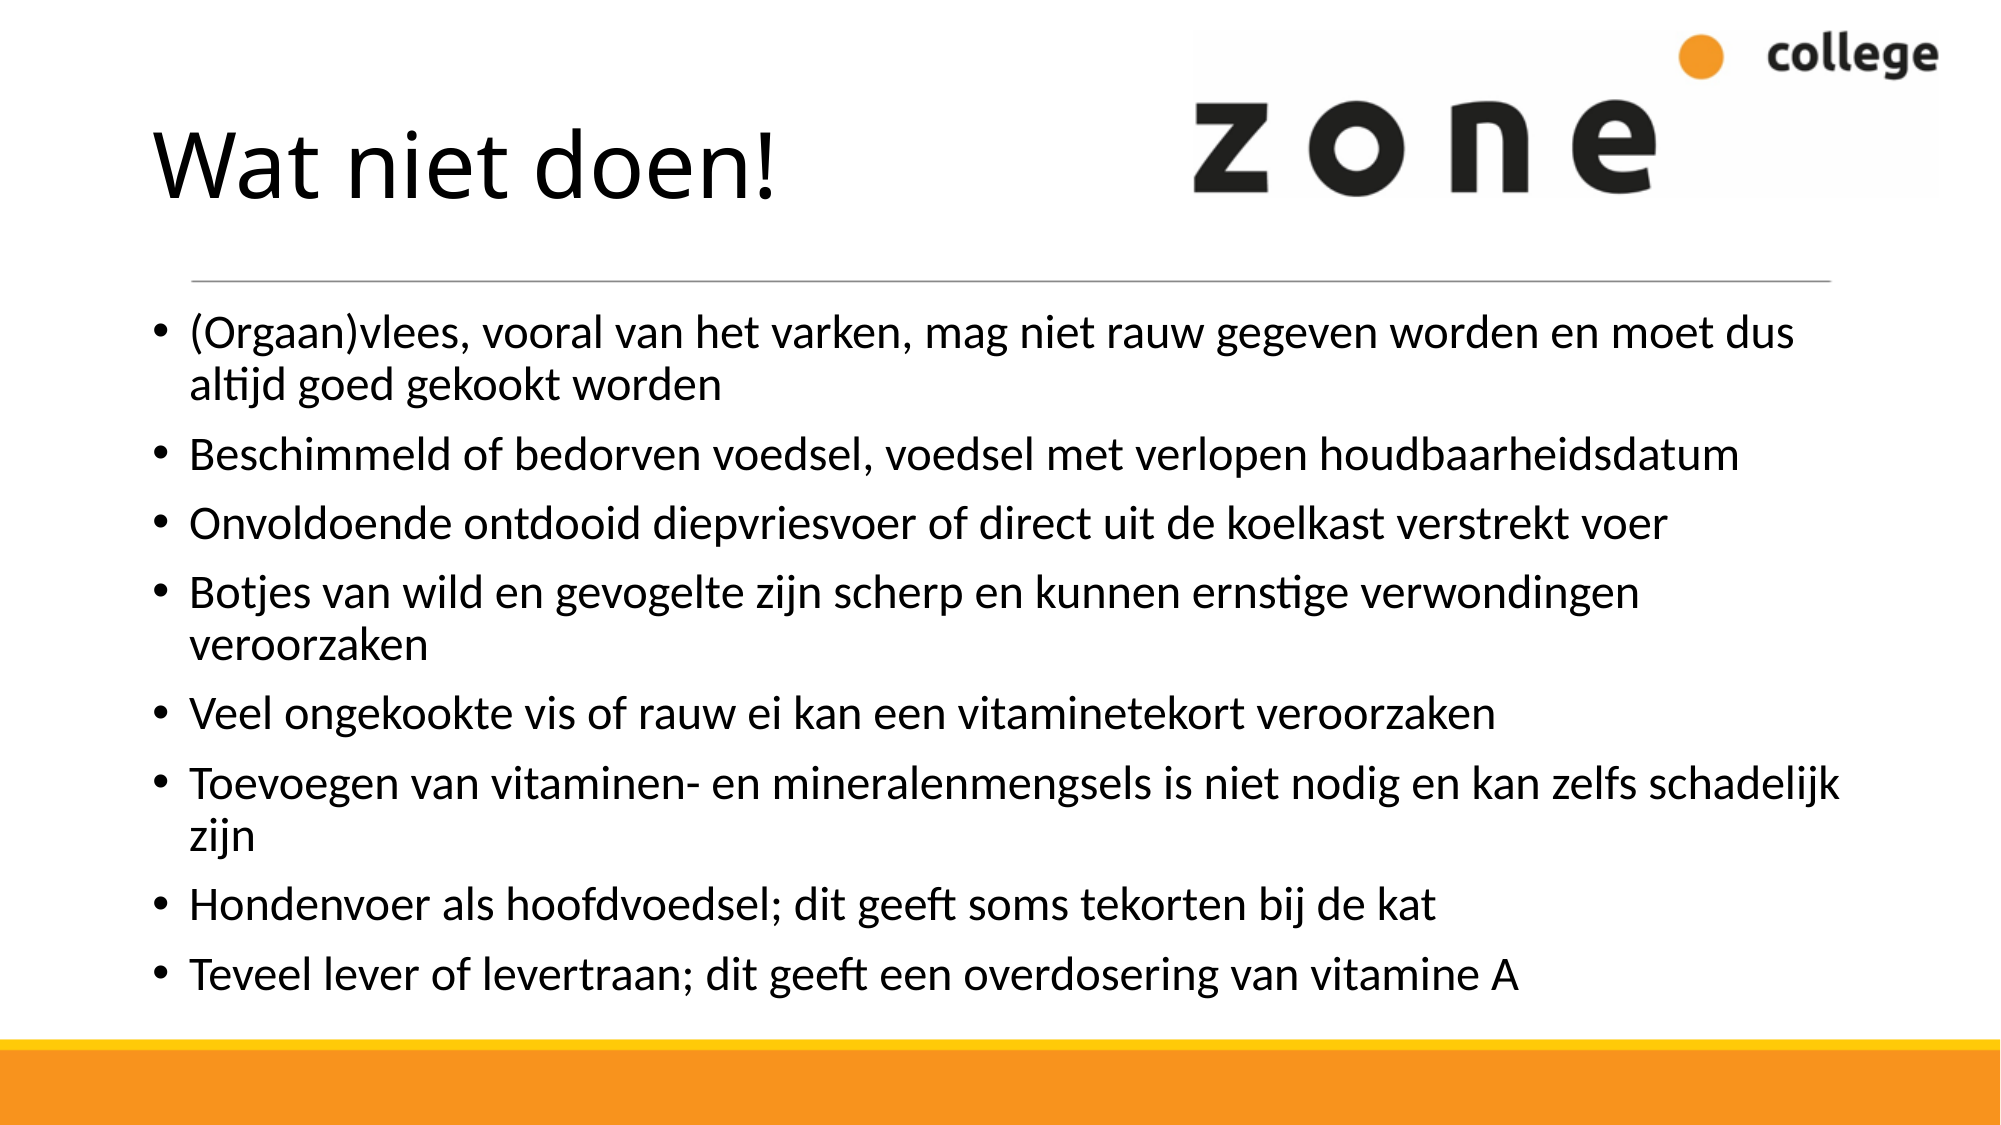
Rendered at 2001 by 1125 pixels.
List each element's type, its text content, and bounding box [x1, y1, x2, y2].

picture [0, 0, 2001, 1125]
title Wat niet doen! [137, 59, 1863, 278]
list (Orgaan)vlees, vooral van het varken, mag niet rauw gegeven worden en moet dus altijd goed gekookt worden Beschimmeld of bedorven voedsel, voedsel met verlopen houdbaarheidsdatum Onvoldoende ontdooid diepvriesvoer of direct uit de koelkast verstrekt voer Botjes van wild en gevogelte zijn scherp en kunnen ernstige verwondingen veroorzaken Veel ongekookte vis of rauw ei kan een vitaminetekort veroorzaken Toevoegen van vitaminen- en mineralenmengsels is niet nodig en kan zelfs schadelijk zijn Hondenvoer als hoofdvoedsel; dit geeft soms tekorten bij de kat Teveel lever of levertraan; dit geeft een overdosering van vitamine A [137, 299, 1863, 1014]
